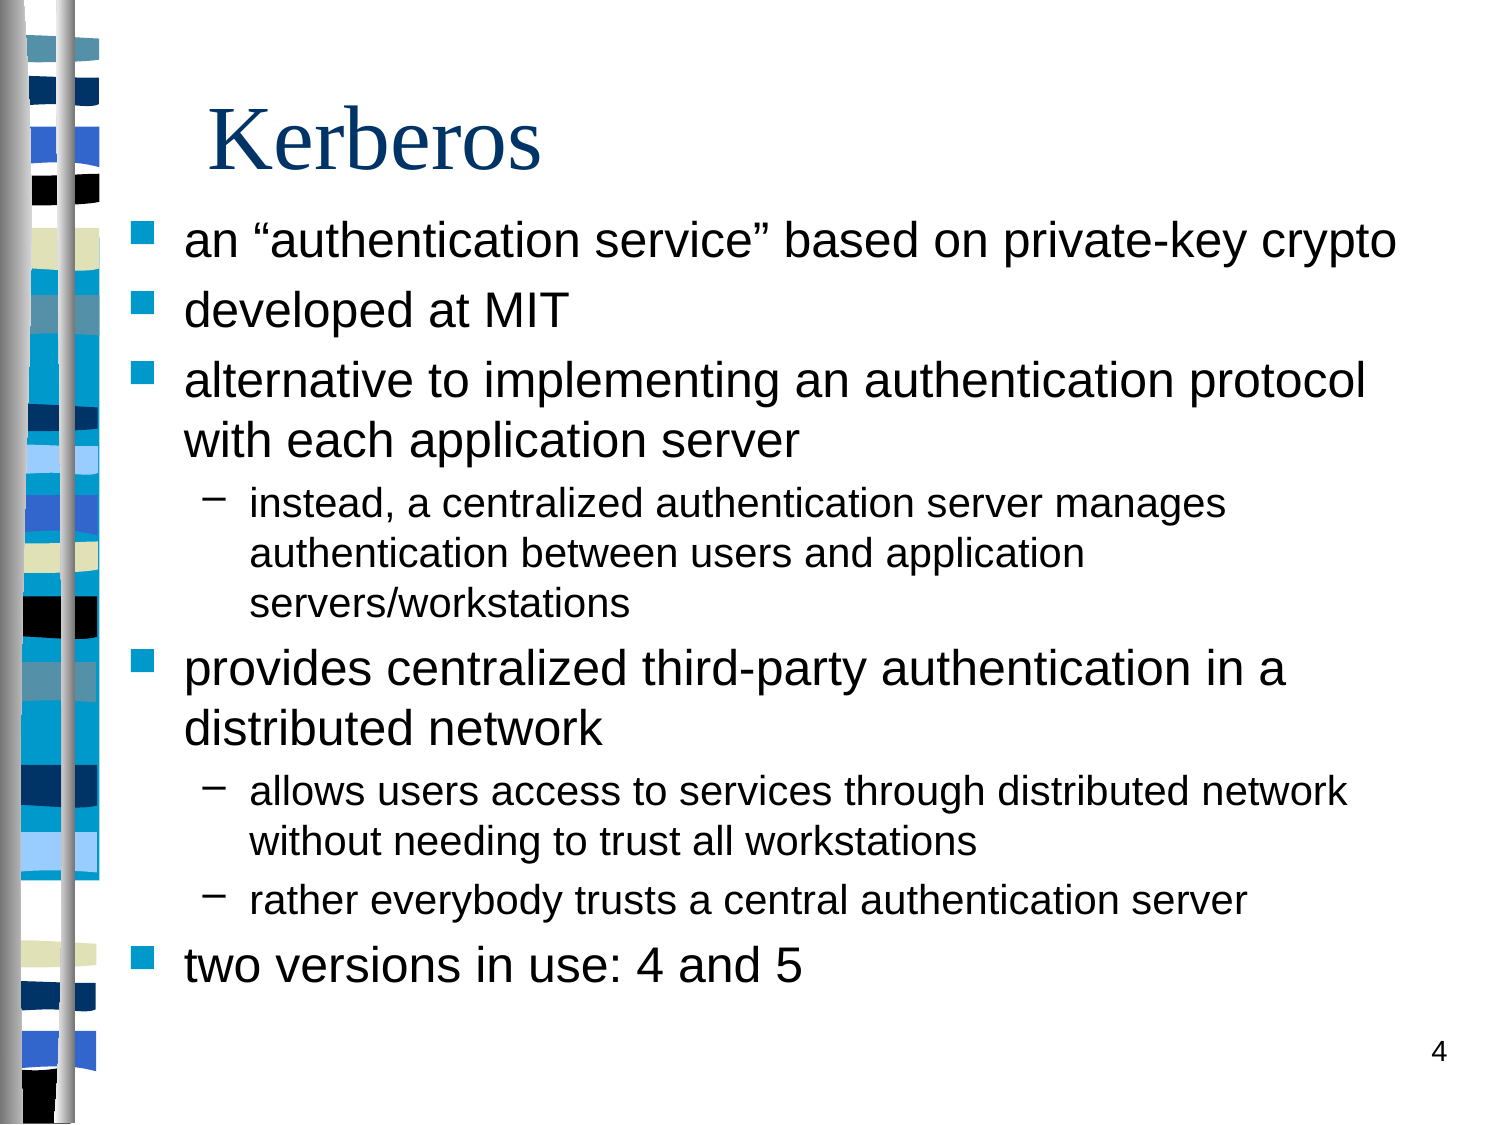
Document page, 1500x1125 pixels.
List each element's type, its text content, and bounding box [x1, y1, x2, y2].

slide_number 4 [1149, 1024, 1463, 1101]
title Kerberos [192, 75, 1468, 191]
list an “authentication service” based on private-key crypto developed at MIT alternative to implementing an authentication protocol with each application server instead, a centralized authentication server manages authentication between users and application servers/workstations provides centralized third-party authentication in a distributed network allows users access to services through distributed network without needing to trust all workstations rather everybody trusts a central authentication server two versions in use: 4 and 5 [112, 200, 1463, 1025]
